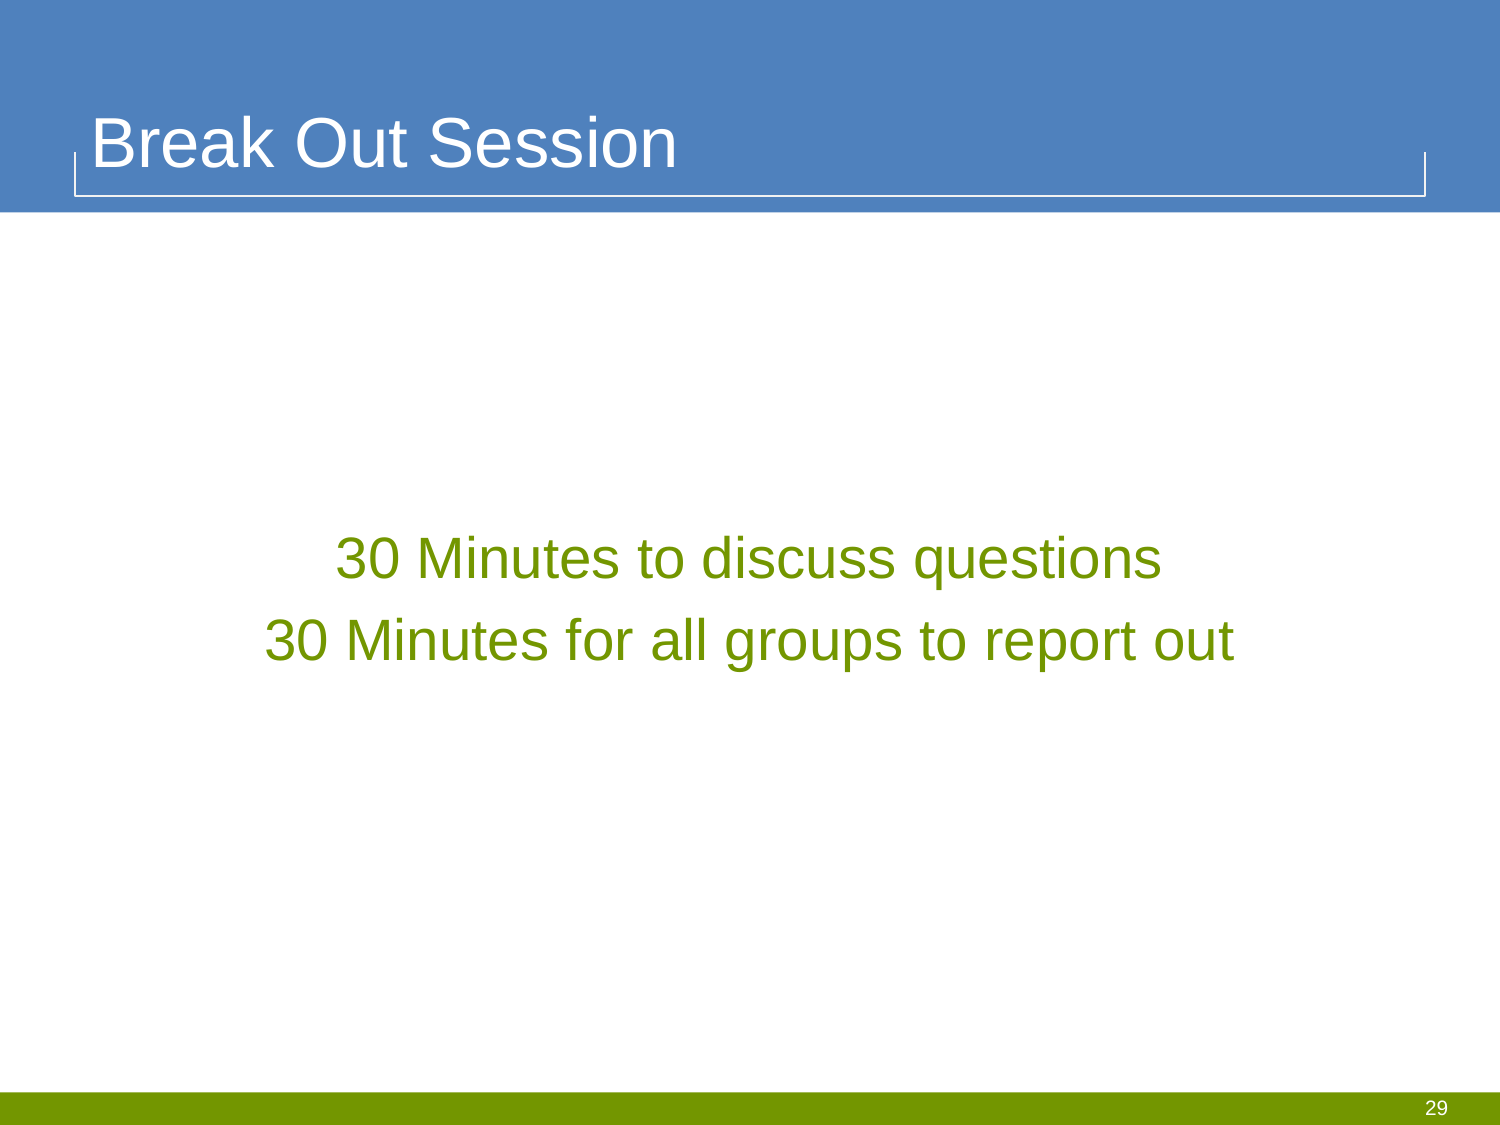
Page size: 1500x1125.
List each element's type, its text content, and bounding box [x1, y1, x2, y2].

list 30 Minutes to discuss questions 30 Minutes for all groups to report out [74, 512, 1426, 1125]
title Break Out Session [74, 44, 1426, 233]
